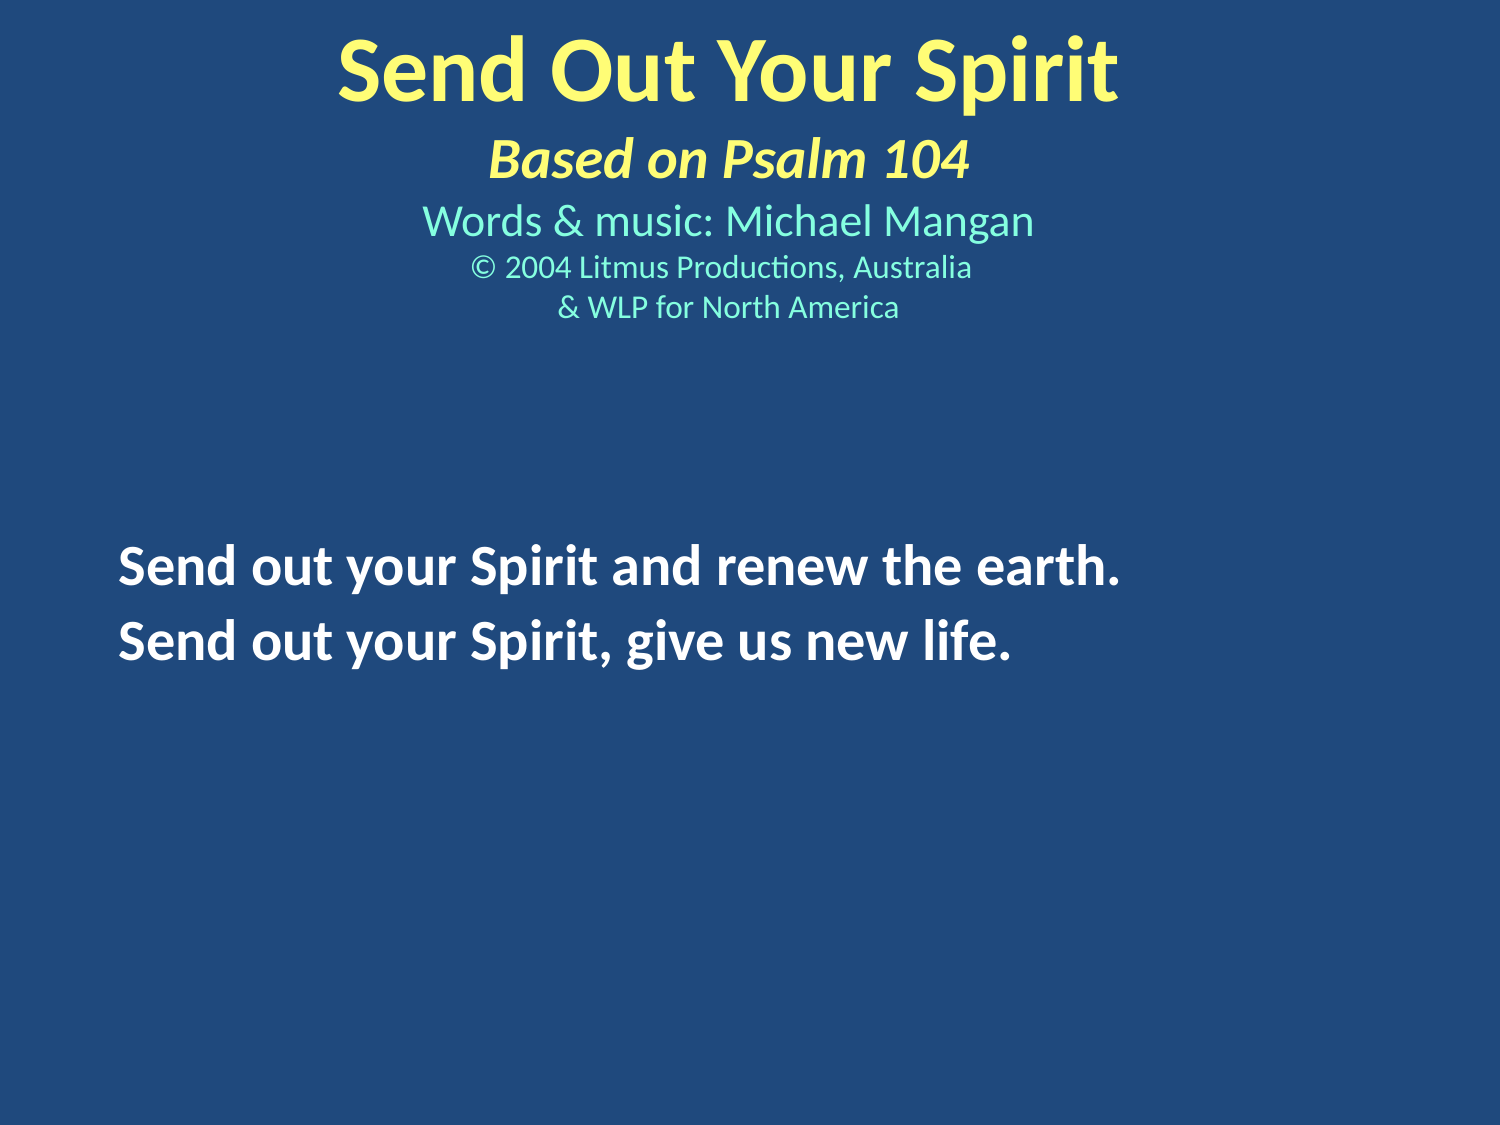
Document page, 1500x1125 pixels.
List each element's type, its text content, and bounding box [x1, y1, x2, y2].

text_box Send Out Your Spirit Based on Psalm 104 Words & music: Michael Mangan © 2004 Litmus Productions, Australia & WLP for North America [41, 7, 1417, 327]
list Send out your Spirit and renew the earth. Send out your Spirit, give us new life. [103, 527, 1424, 693]
